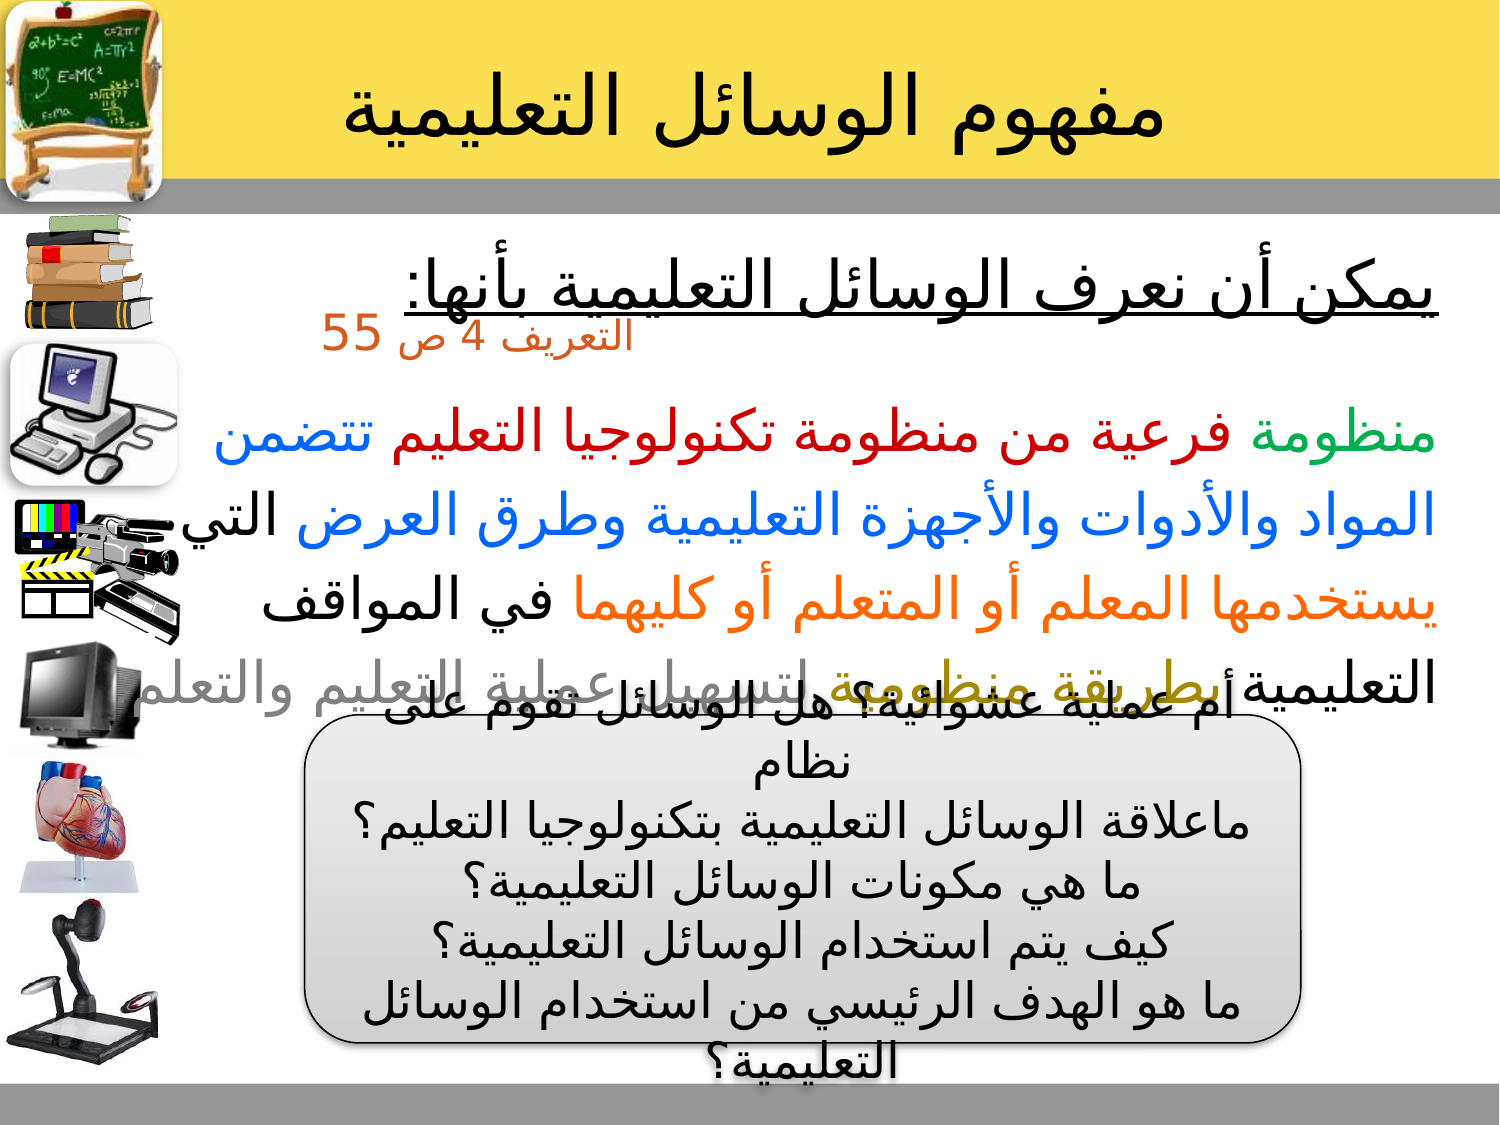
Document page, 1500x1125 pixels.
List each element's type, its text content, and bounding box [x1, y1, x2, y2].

picture [0, 633, 158, 1083]
list يمكن أن نعرف الوسائل التعليمية بأنها: منظومة فرعية من منظومة تكنولوجيا التعليم تتضمن المواد والأدوات والأجهزة التعليمية وطرق العرض التي يستخدمها المعلم أو المتعلم أو كليهما في المواقف التعليمية بطريقة منظومية لتسهيل عملية التعليم والتعلم. [93, 234, 1455, 1044]
text_box أم عملية عشوائية؟ هل الوسائل تقوم على نظام ماعلاقة الوسائل التعليمية بتكنولوجيا التعليم؟ ما هي مكونات الوسائل التعليمية؟ كيف يتم استخدام الوسائل التعليمية؟ ما هو الهدف الرئيسي من استخدام الوسائل التعليمية؟ [303, 714, 1302, 1044]
text_box التعريف 4 ص 55 [305, 292, 651, 368]
picture [5, 1, 162, 202]
picture [10, 343, 93, 486]
title مفهوم الوسائل التعليمية [74, 42, 1436, 162]
